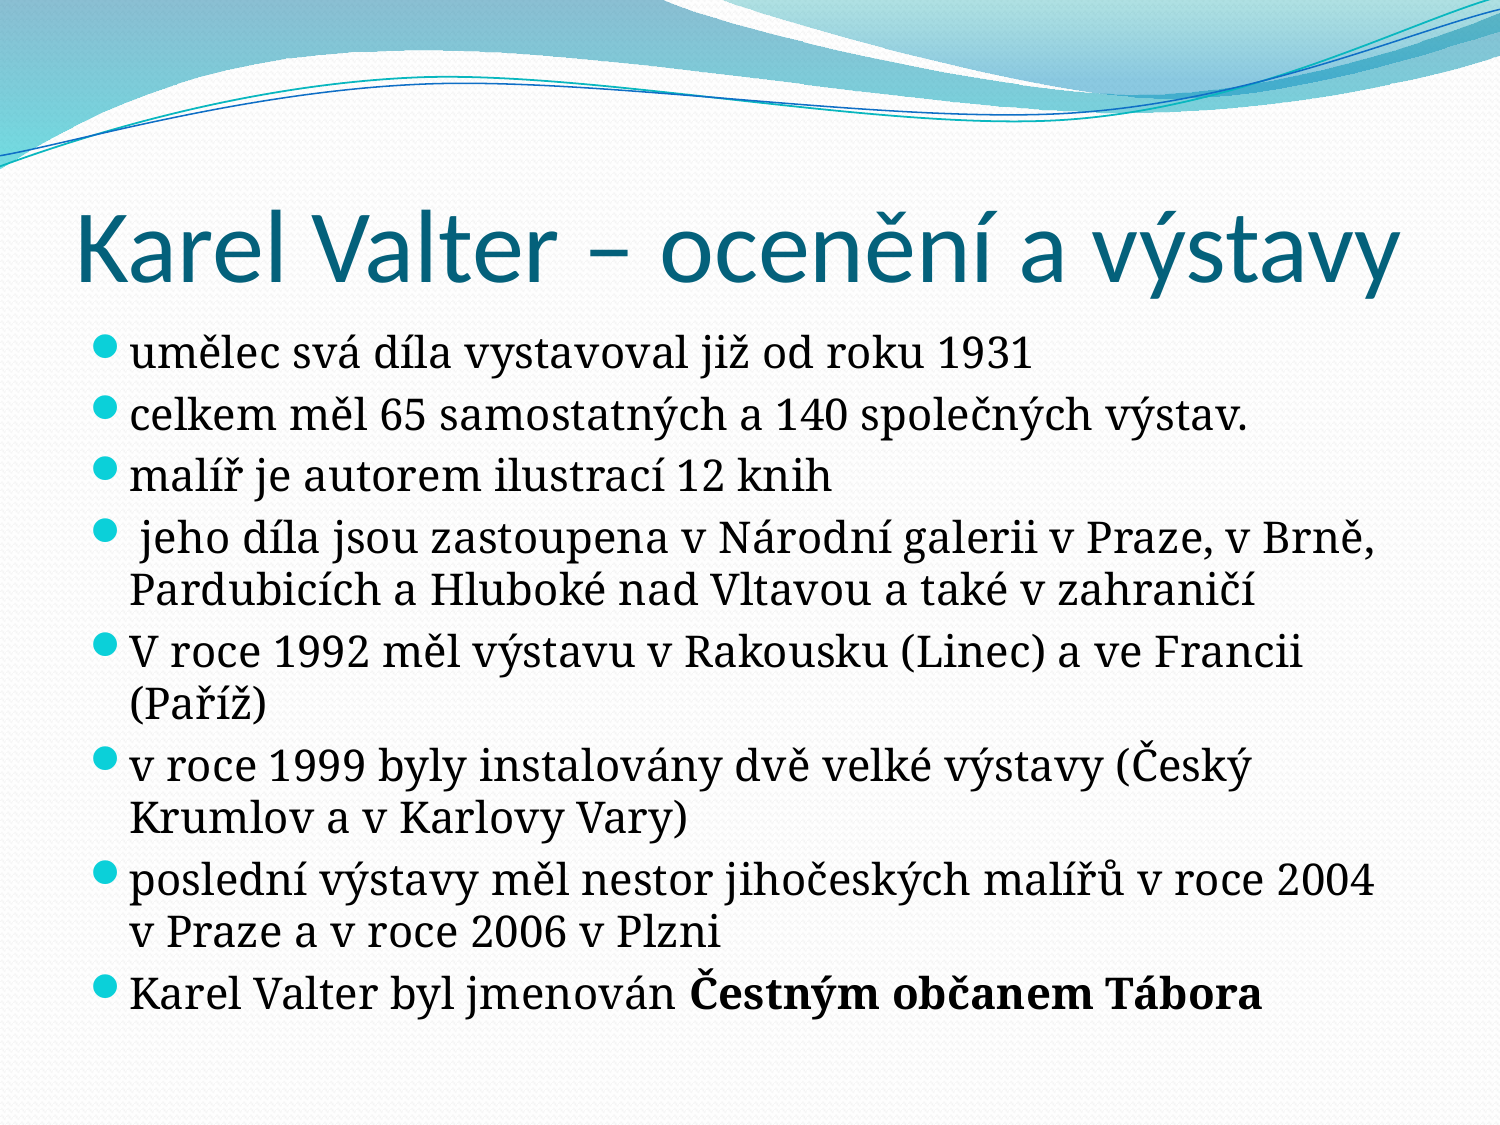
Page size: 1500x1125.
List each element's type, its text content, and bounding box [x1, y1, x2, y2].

list umělec svá díla vystavoval již od roku 1931 celkem měl 65 samostatných a 140 společných výstav. malíř je autorem ilustrací 12 knih jeho díla jsou zastoupena v Národní galerii v Praze, v Brně, Pardubicích a Hluboké nad Vltavou a také v zahraničí V roce 1992 měl výstavu v Rakousku (Linec) a ve Francii (Paříž) v roce 1999 byly instalovány dvě velké výstavy (Český Krumlov a v Karlovy Vary) poslední výstavy měl nestor jihočeských malířů v roce 2004 v Praze a v roce 2006 v Plzni Karel Valter byl jmenován Čestným občanem Tábora [75, 317, 1425, 1038]
title Karel Valter – ocenění a výstavy [75, 115, 1425, 303]
